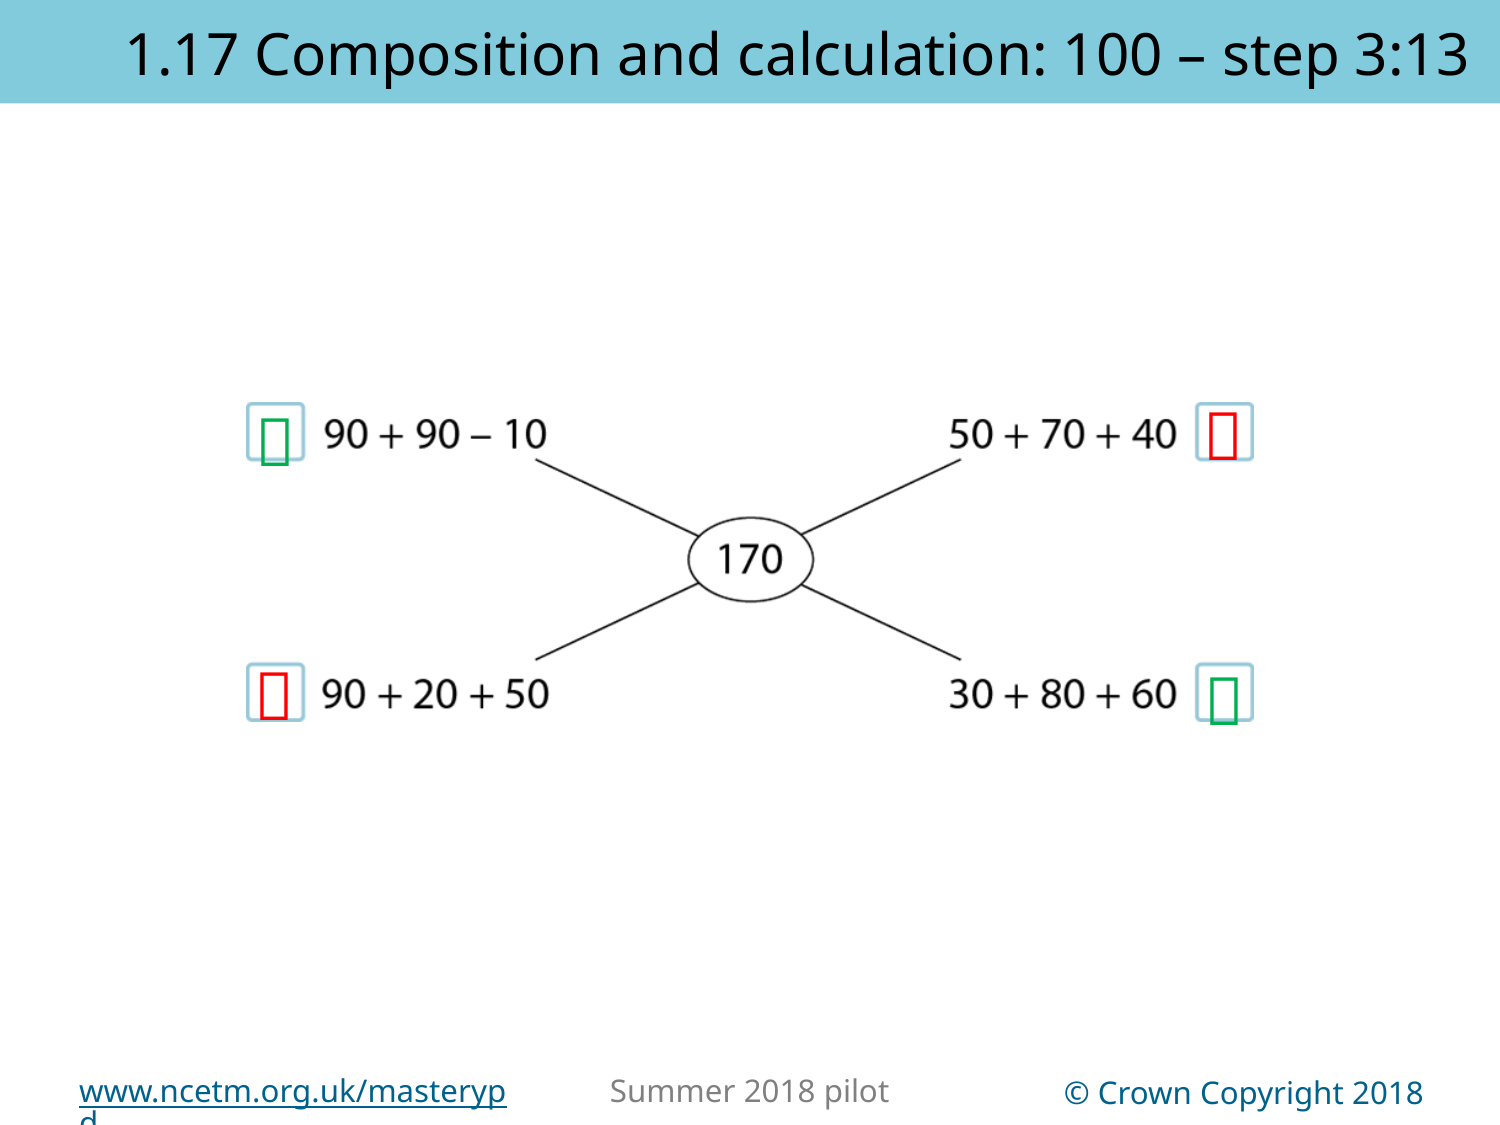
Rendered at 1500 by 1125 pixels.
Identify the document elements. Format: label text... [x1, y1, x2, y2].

text_box  [1188, 650, 1260, 746]
text_box  [239, 646, 310, 742]
list 1.17 Composition and calculation: 100 – step 3:13 [0, 0, 1500, 104]
text_box  [1188, 386, 1259, 482]
picture [246, 402, 1254, 723]
text_box  [240, 391, 311, 487]
